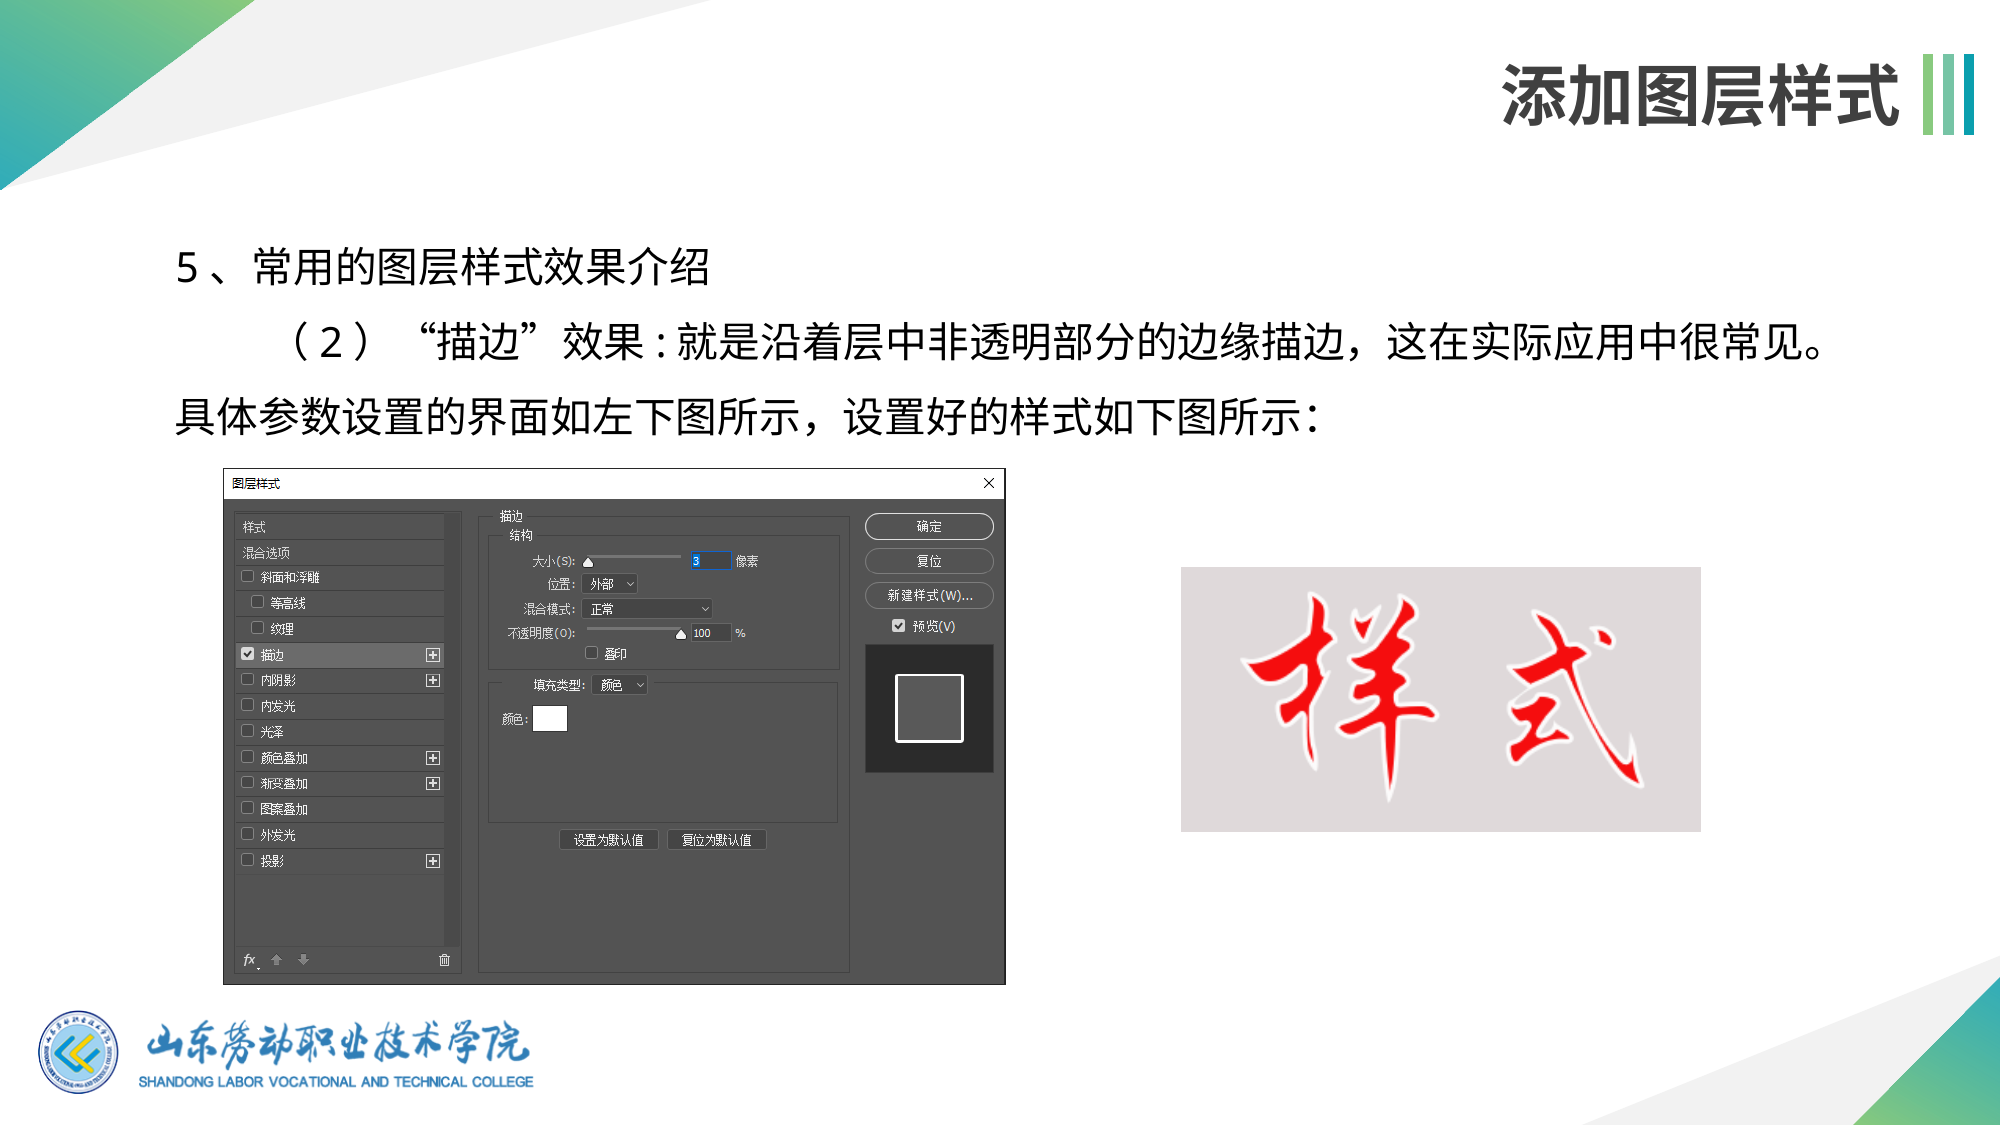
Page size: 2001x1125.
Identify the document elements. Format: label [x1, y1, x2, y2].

picture [38, 1010, 550, 1094]
picture [223, 468, 1006, 986]
picture [1181, 567, 1701, 832]
text_box [0, 0, 2000, 1125]
text_box [1928, 54, 1969, 136]
